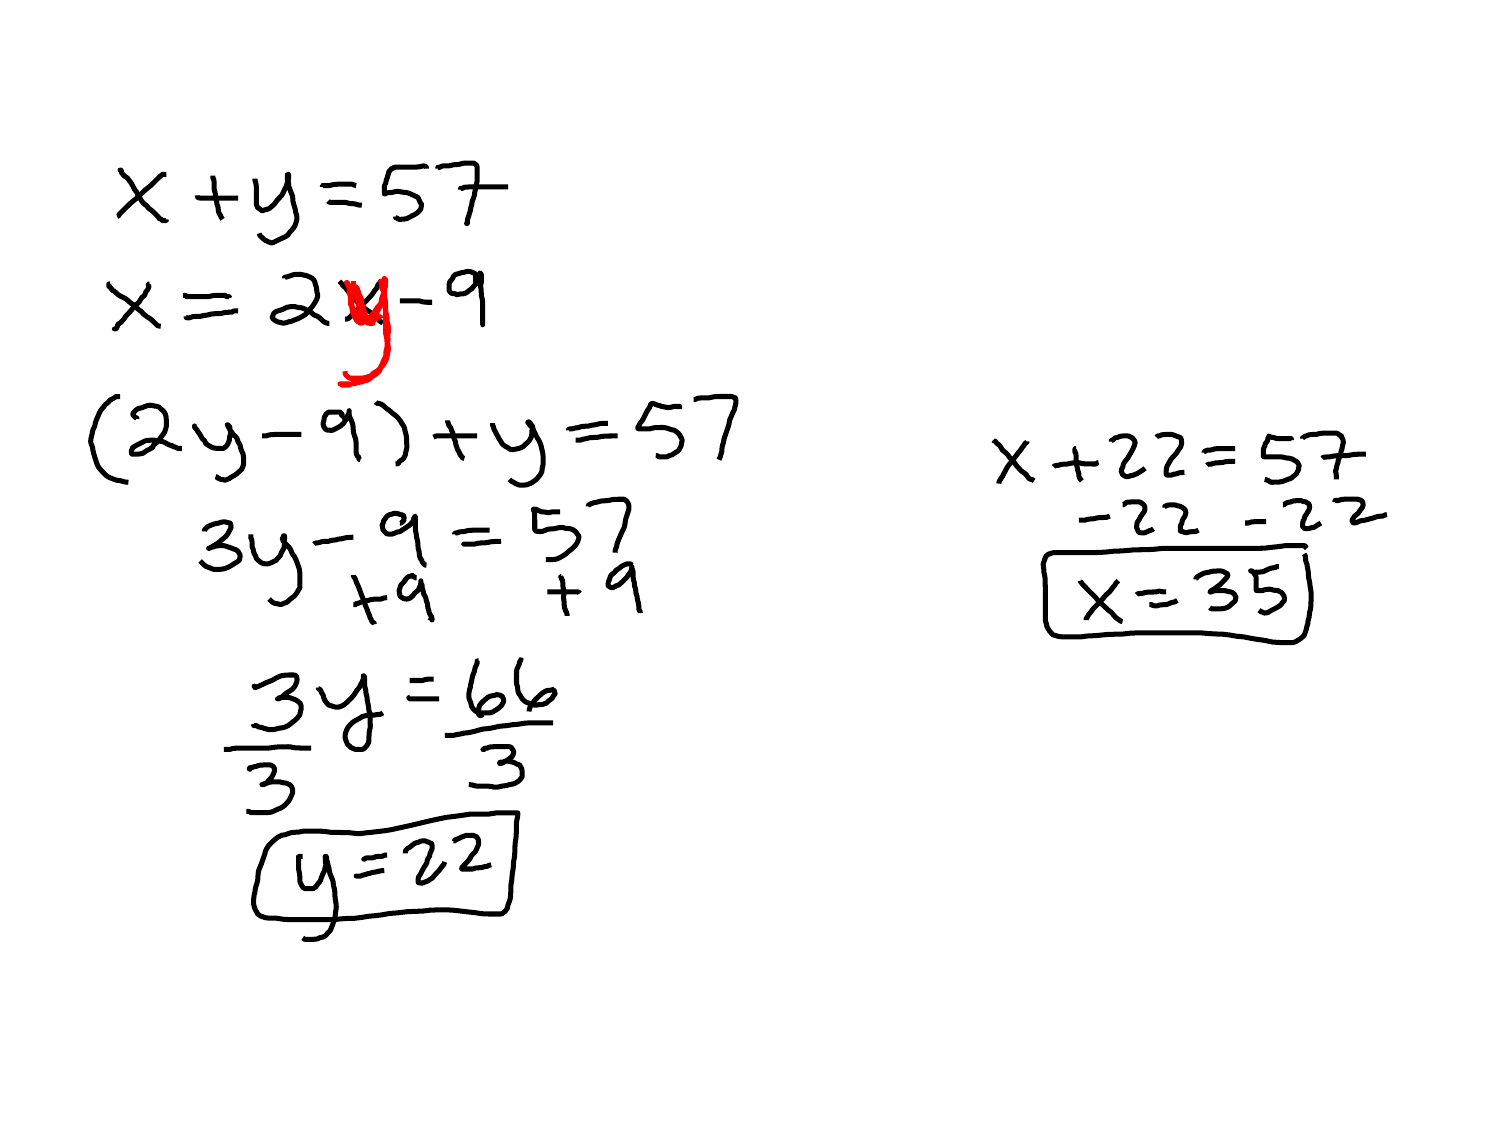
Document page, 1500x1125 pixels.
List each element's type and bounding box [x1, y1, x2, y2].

text_box [559, 575, 568, 616]
text_box [587, 498, 630, 553]
text_box [250, 534, 301, 606]
text_box [409, 678, 434, 682]
text_box [183, 294, 231, 299]
text_box [381, 512, 427, 566]
text_box [353, 596, 388, 606]
text_box [338, 280, 347, 292]
text_box [399, 300, 433, 304]
text_box [408, 696, 440, 700]
text_box [313, 536, 354, 545]
text_box [344, 281, 356, 380]
text_box [254, 173, 298, 244]
text_box [366, 282, 380, 300]
text_box [130, 404, 182, 455]
text_box [437, 162, 478, 225]
text_box [212, 175, 224, 220]
text_box [468, 660, 505, 717]
text_box [349, 284, 383, 325]
text_box [363, 603, 376, 625]
text_box [119, 169, 141, 196]
text_box [459, 186, 509, 190]
text_box [636, 402, 683, 458]
text_box [382, 313, 390, 368]
text_box [491, 421, 544, 486]
text_box [193, 423, 245, 481]
text_box [262, 433, 302, 437]
text_box [89, 395, 129, 484]
text_box [383, 165, 428, 221]
text_box [532, 508, 580, 561]
text_box [575, 435, 618, 441]
text_box [398, 574, 433, 621]
text_box [468, 745, 523, 788]
text_box [223, 745, 312, 751]
text_box [321, 183, 357, 187]
text_box [327, 200, 362, 206]
text_box [199, 521, 241, 571]
text_box [607, 563, 642, 614]
text_box [322, 409, 361, 461]
text_box [317, 674, 384, 751]
text_box [135, 306, 161, 327]
text_box [515, 658, 556, 712]
text_box [375, 401, 408, 465]
text_box [453, 529, 490, 535]
text_box [113, 283, 150, 330]
text_box [116, 173, 167, 218]
text_box [693, 395, 737, 461]
text_box [108, 283, 133, 305]
text_box [252, 812, 519, 921]
text_box [271, 273, 330, 325]
text_box [196, 195, 214, 199]
text_box [252, 674, 302, 731]
text_box [992, 432, 1388, 643]
text_box [462, 540, 502, 545]
text_box [446, 420, 465, 460]
text_box [339, 277, 388, 386]
text_box [139, 195, 168, 222]
text_box [448, 270, 484, 326]
text_box [352, 575, 365, 600]
text_box [185, 310, 239, 319]
text_box [444, 722, 554, 737]
text_box [567, 422, 608, 431]
text_box [302, 921, 335, 941]
text_box [246, 764, 294, 814]
text_box [379, 280, 384, 292]
